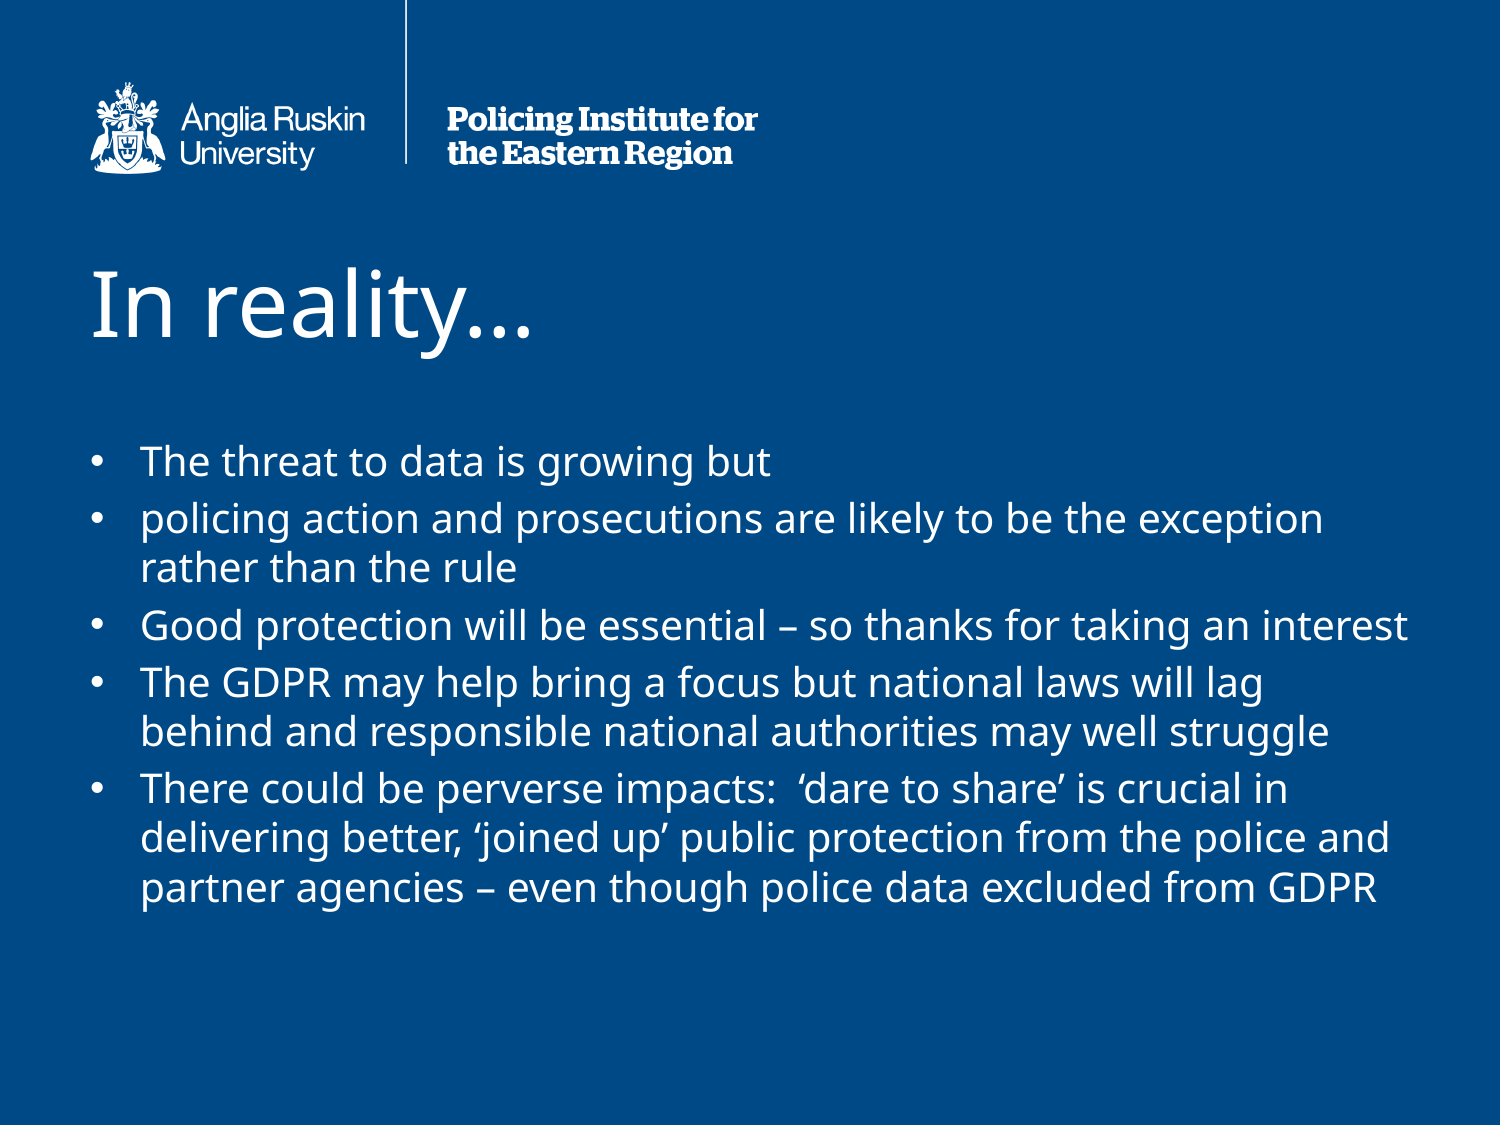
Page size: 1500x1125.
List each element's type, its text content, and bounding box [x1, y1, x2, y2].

list The threat to data is growing but policing action and prosecutions are likely to be the exception rather than the rule Good protection will be essential – so thanks for taking an interest The GDPR may help bring a focus but national laws will lag behind and responsible national authorities may well struggle There could be perverse impacts: ‘dare to share’ is crucial in delivering better, ‘joined up’ public protection from the police and partner agencies – even though police data excluded from GDPR [75, 427, 1425, 1005]
title In reality… [75, 206, 1425, 395]
picture [90, 0, 763, 174]
